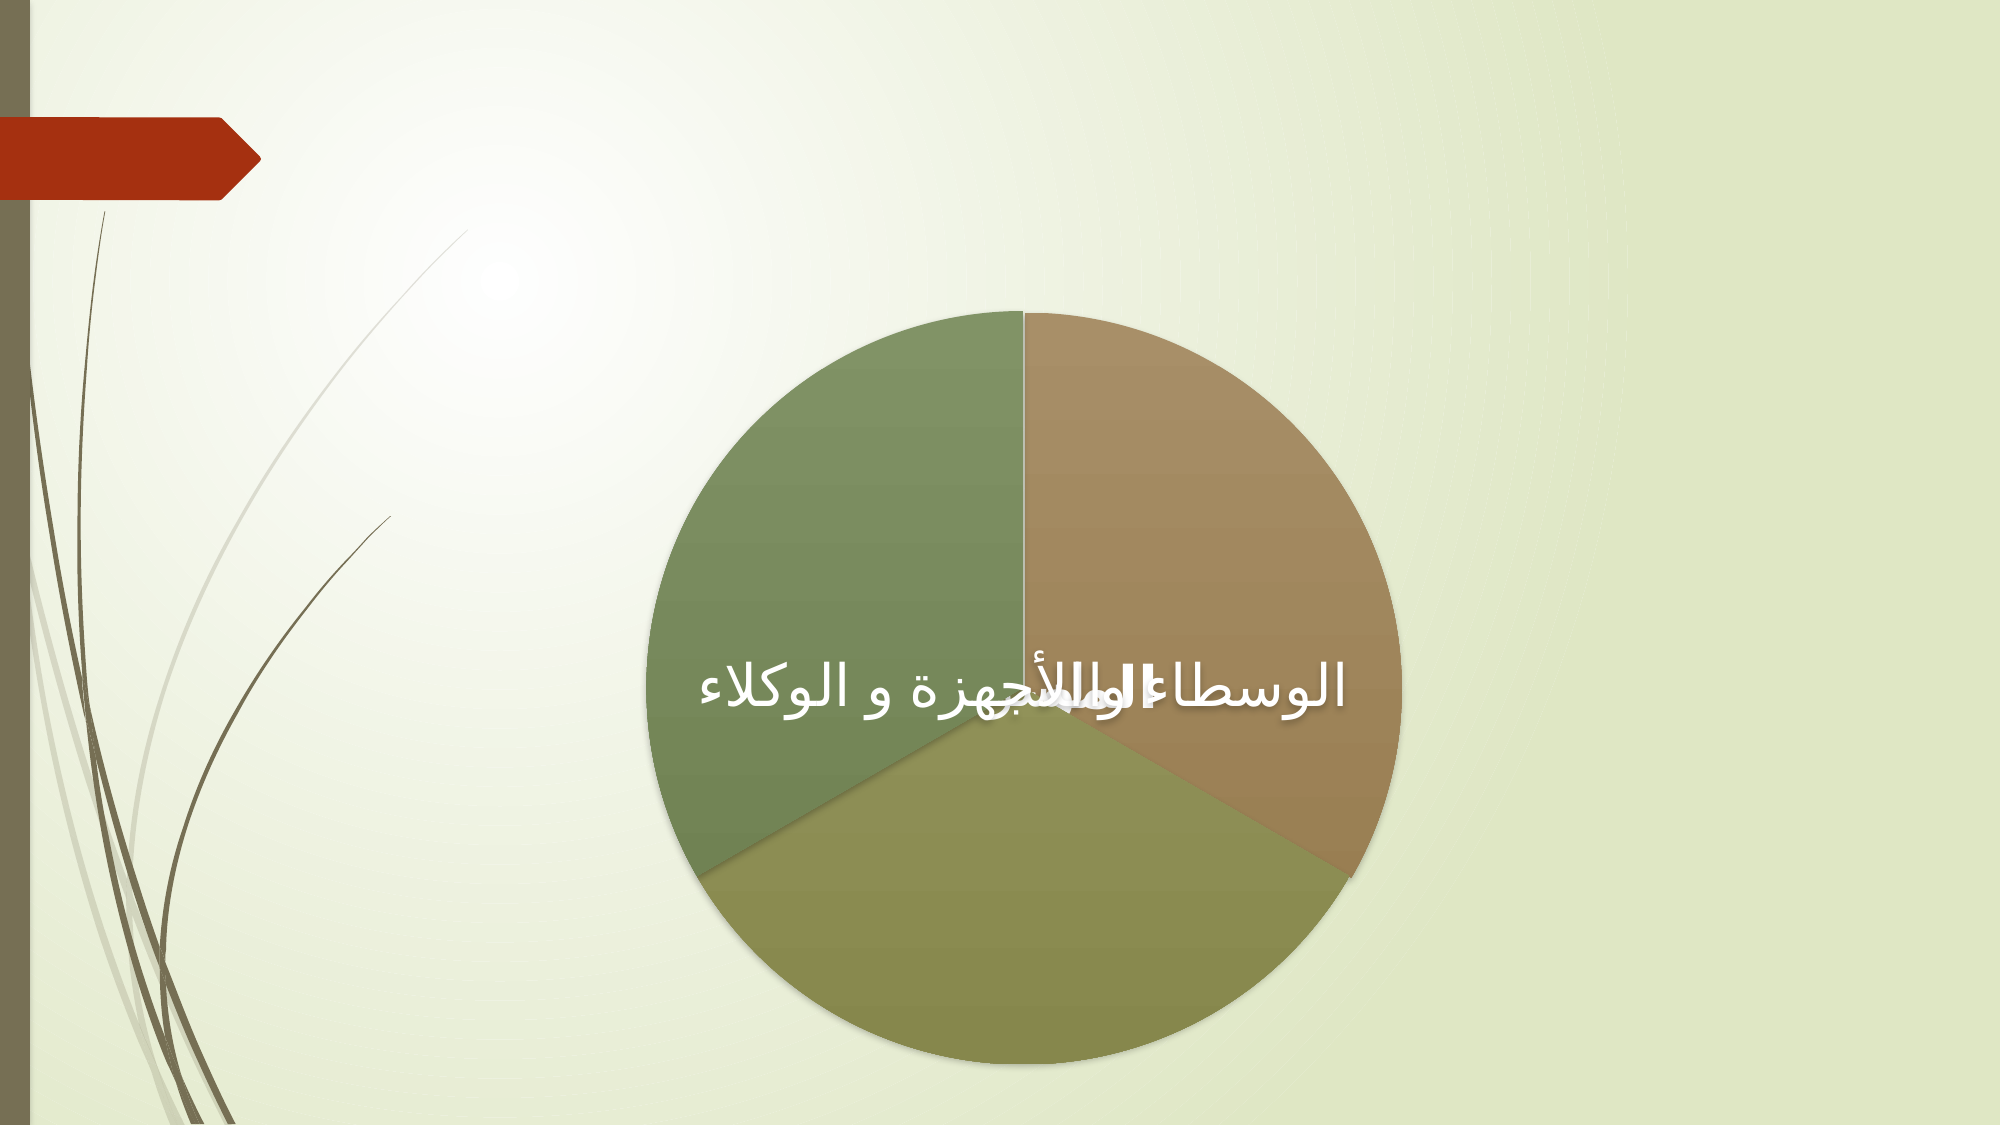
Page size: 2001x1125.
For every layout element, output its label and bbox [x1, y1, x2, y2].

list [197, 227, 1888, 1125]
